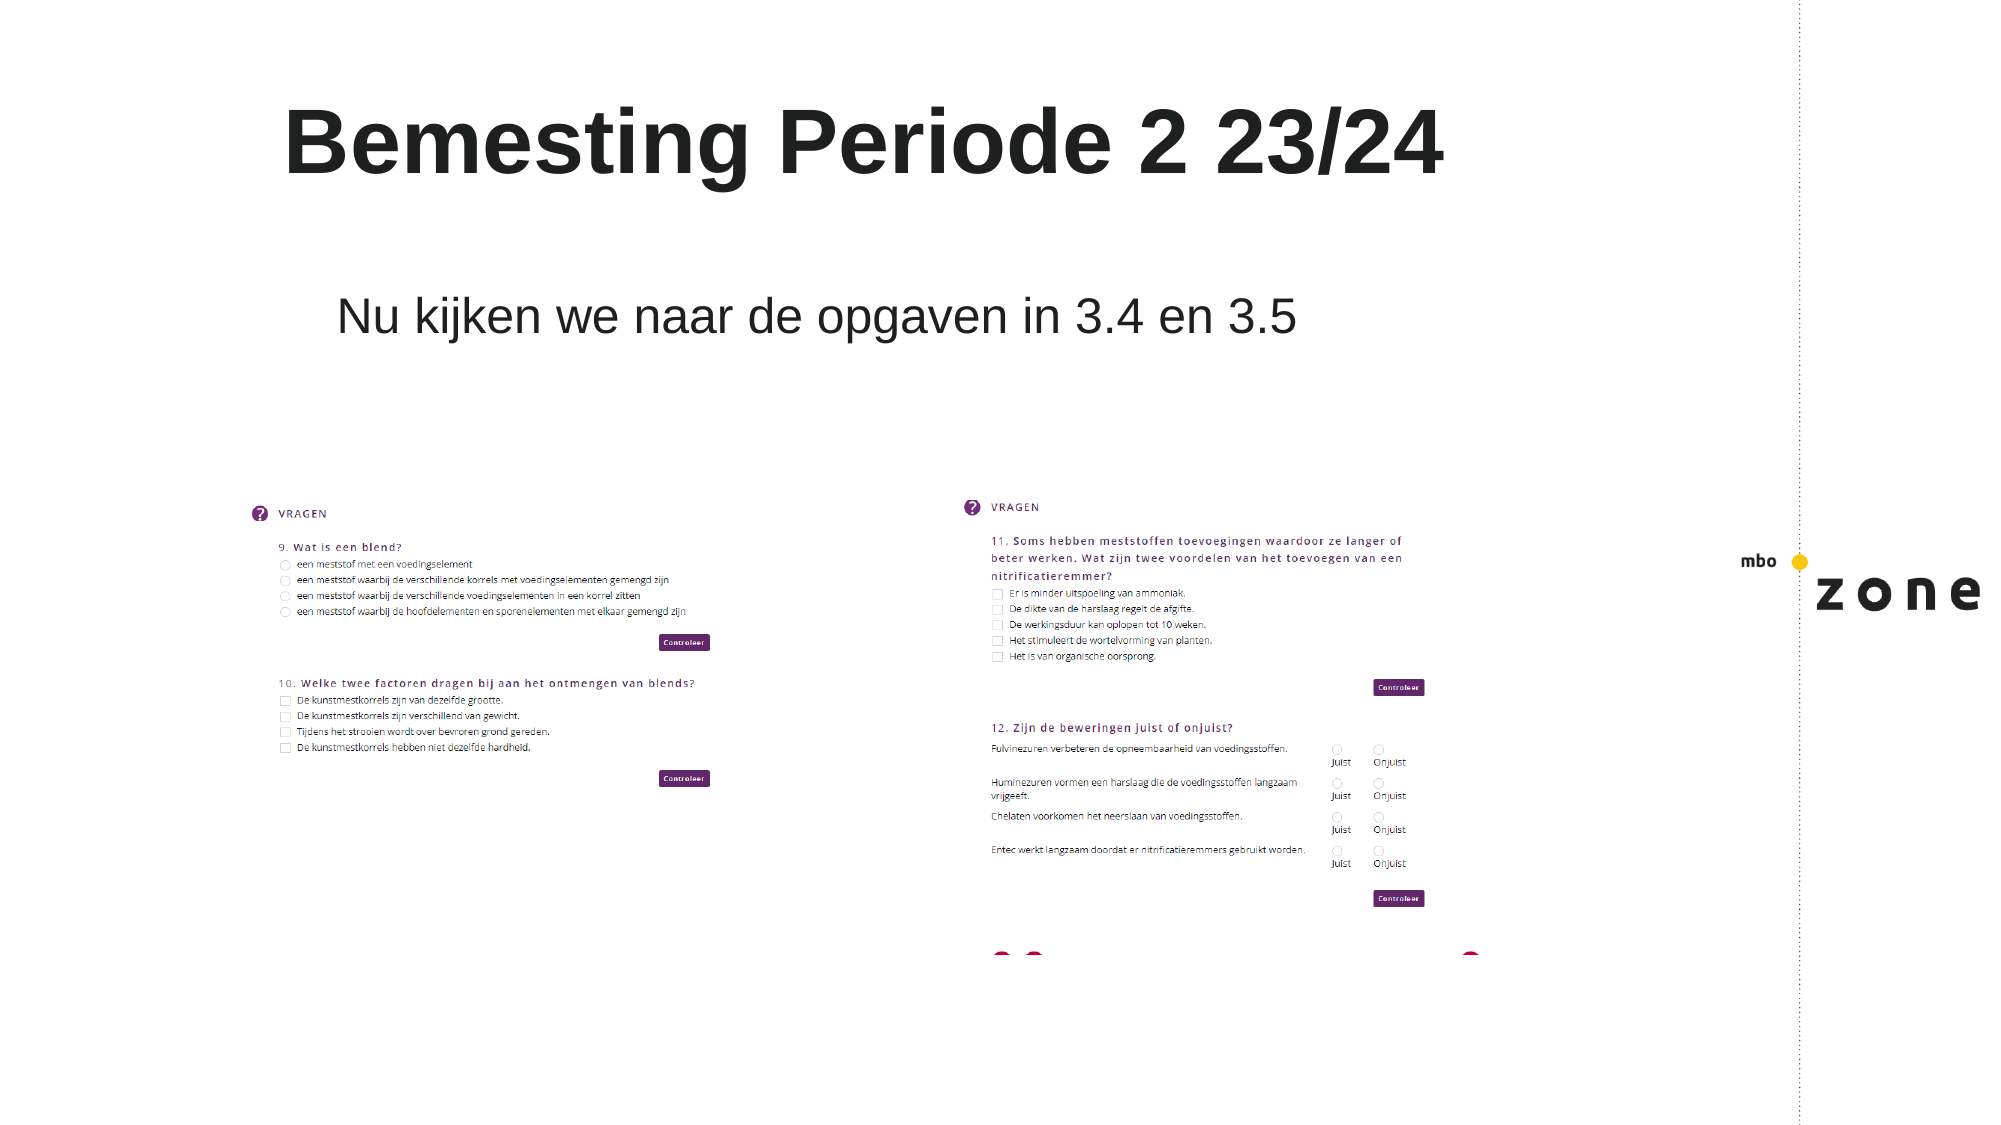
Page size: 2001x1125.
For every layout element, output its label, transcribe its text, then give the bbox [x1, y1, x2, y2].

picture [176, 500, 752, 819]
picture [843, 0, 2001, 1125]
list Nu kijken we naar de opgaven in 3.4 en 3.5 [336, 283, 1607, 998]
title Bemesting Periode 2 23/24 [124, 94, 1607, 272]
